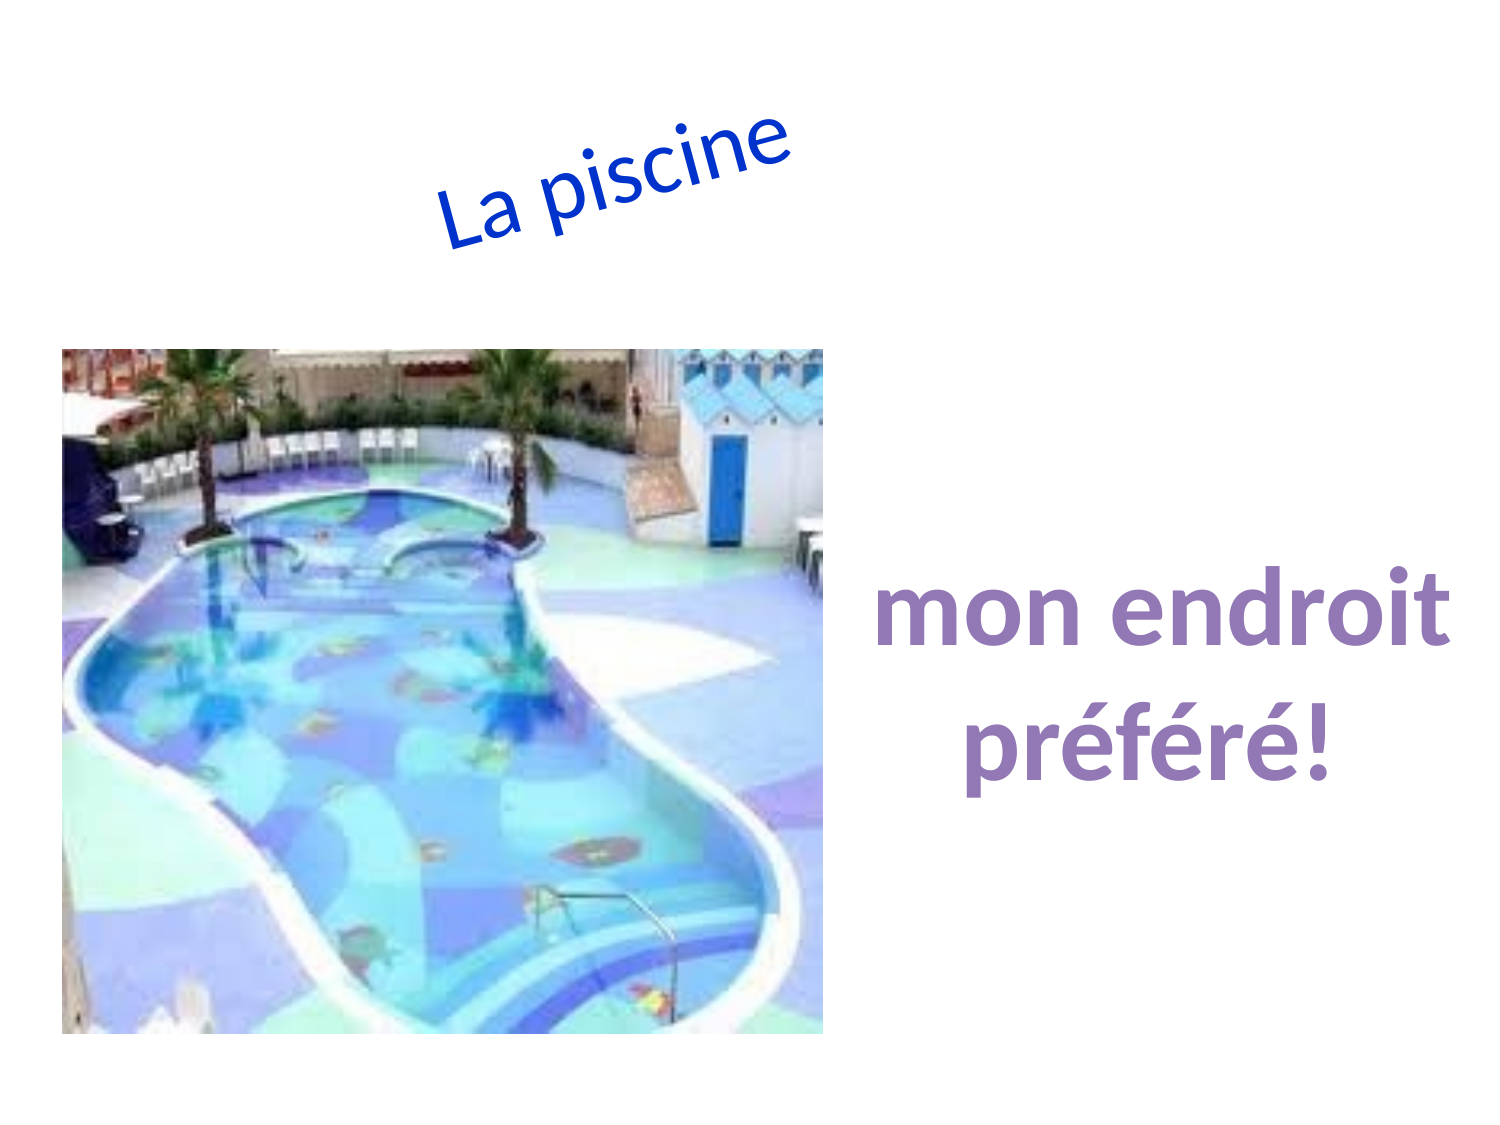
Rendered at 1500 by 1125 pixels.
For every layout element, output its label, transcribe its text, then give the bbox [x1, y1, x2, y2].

title La piscine [0, 0, 1289, 432]
picture [62, 349, 823, 1034]
text_box mon endroit préféré! [827, 524, 1500, 810]
